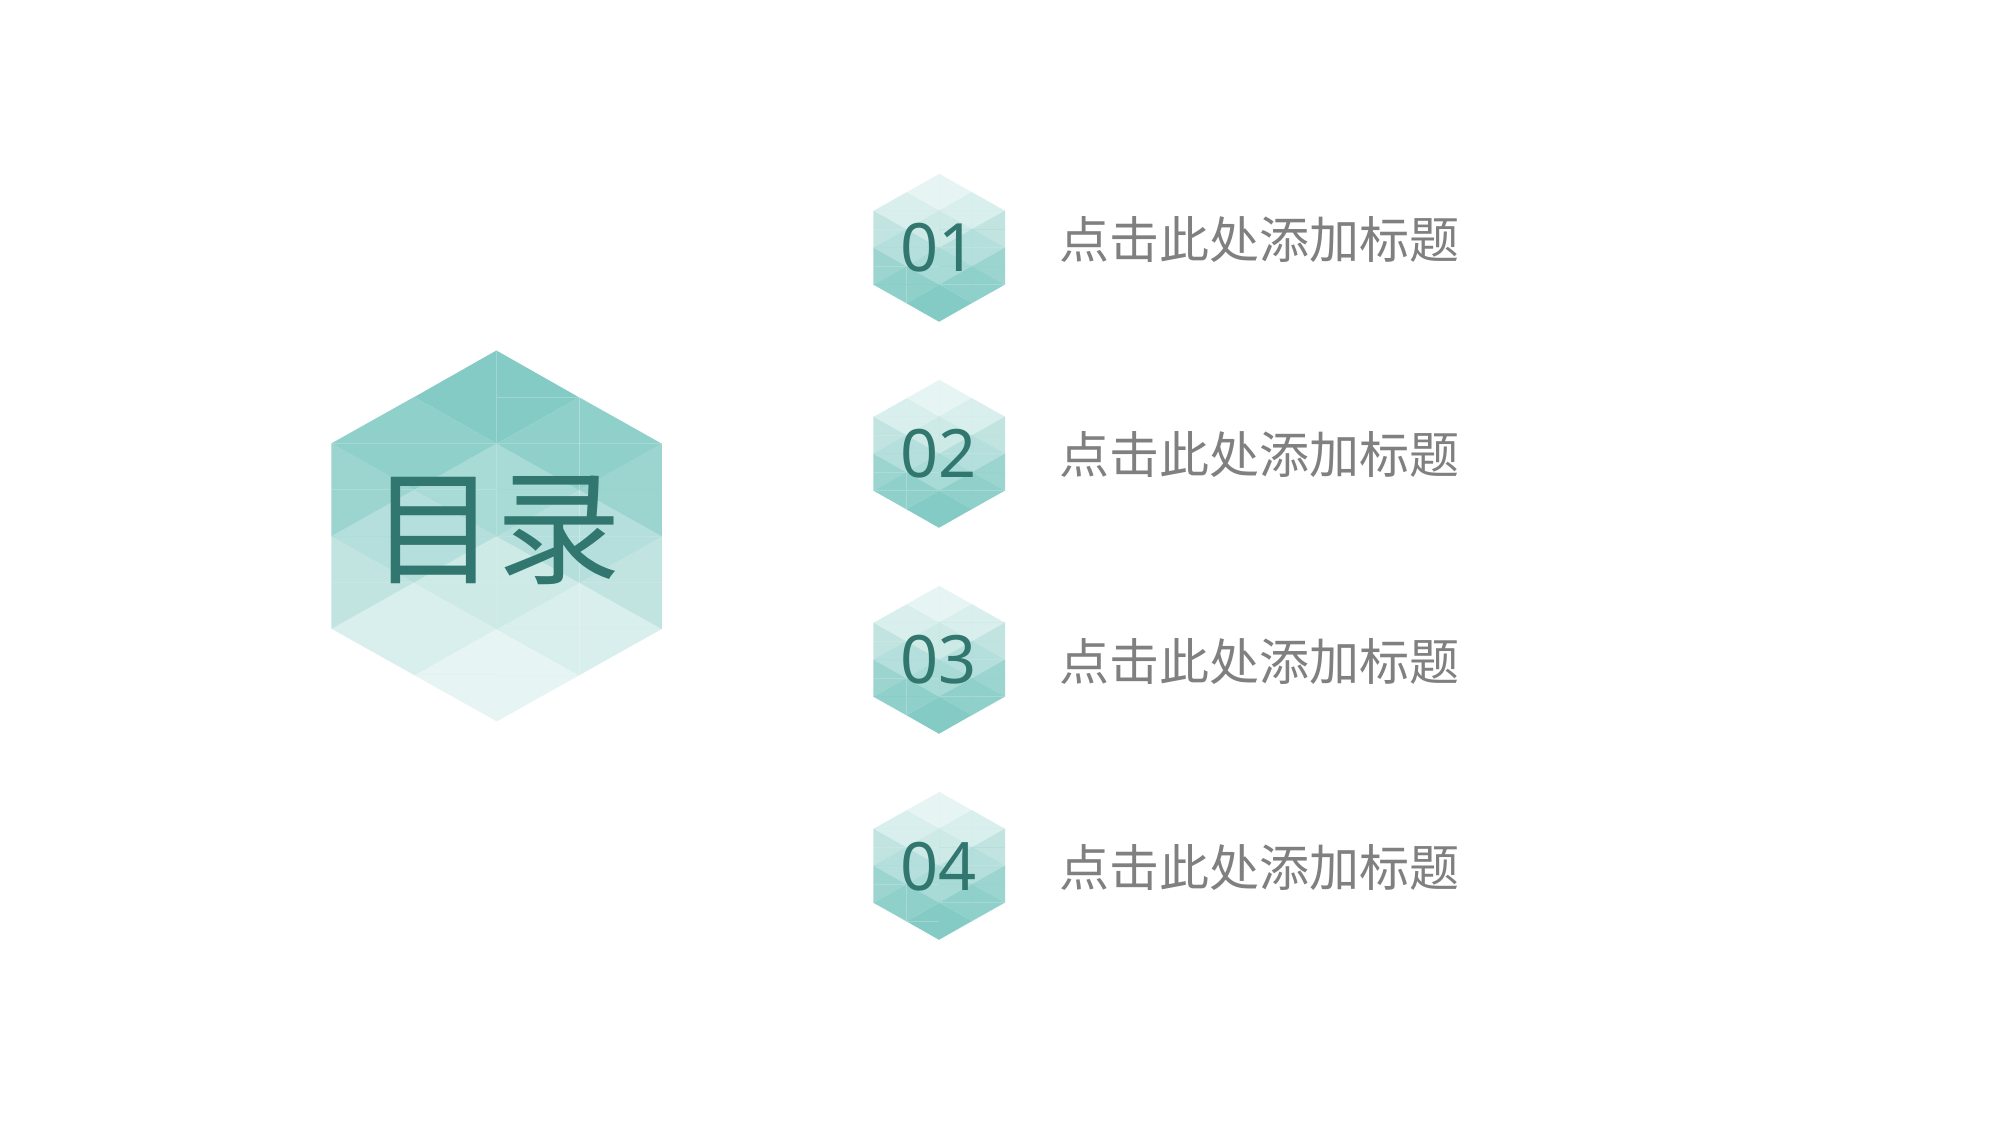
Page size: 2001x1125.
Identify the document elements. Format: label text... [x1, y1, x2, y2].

text_box 点击此处添加标题 [1044, 415, 1619, 491]
text_box 点击此处添加标题 [1044, 622, 1619, 698]
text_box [872, 173, 1006, 323]
text_box 点击此处添加标题 [1044, 828, 1619, 904]
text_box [872, 585, 1006, 735]
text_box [330, 349, 663, 723]
text_box 点击此处添加标题 [1044, 201, 1619, 277]
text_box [872, 379, 1006, 529]
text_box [872, 791, 1006, 941]
